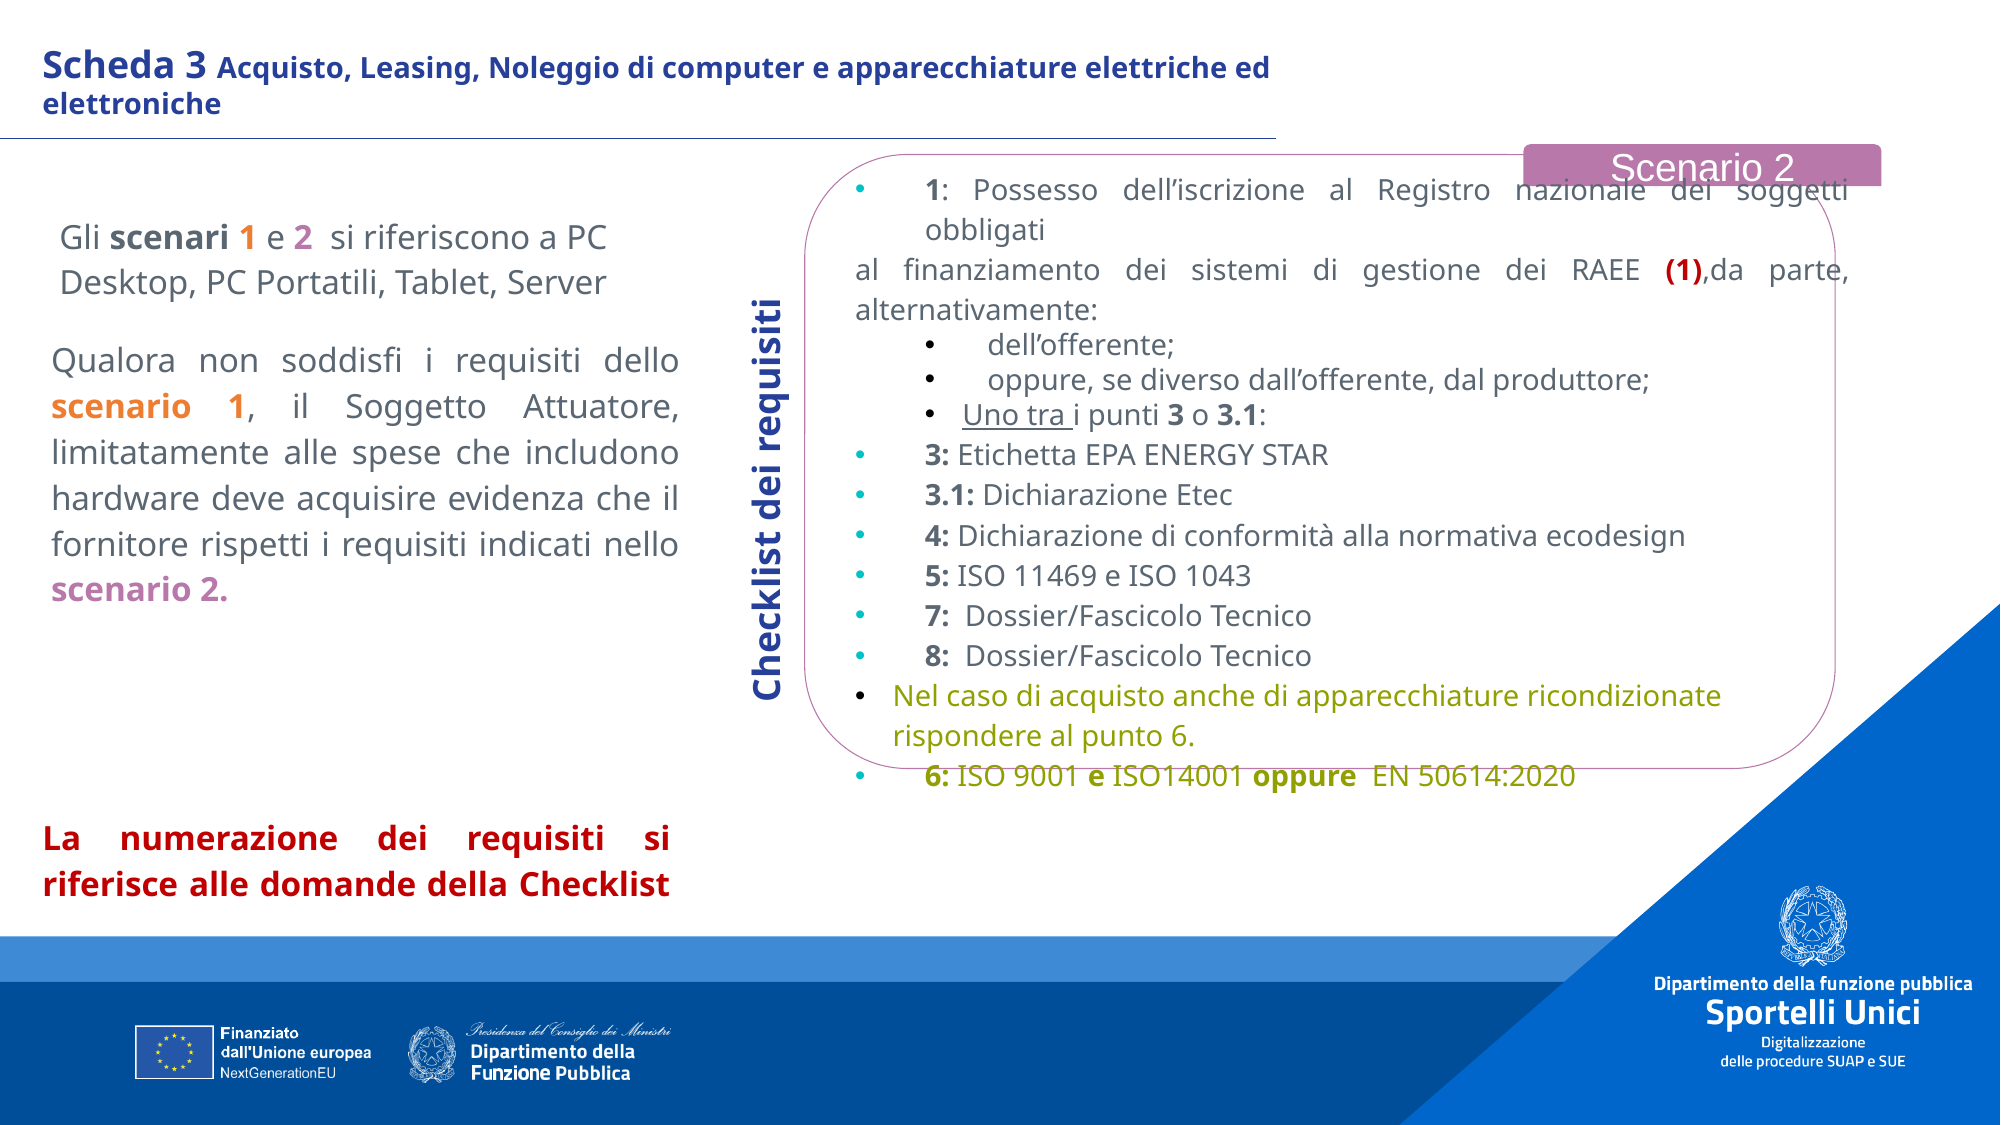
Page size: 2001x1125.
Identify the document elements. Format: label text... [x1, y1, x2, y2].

picture [240, 1046, 371, 1061]
picture [157, 1058, 169, 1069]
picture [180, 1035, 192, 1047]
text_box Scheda 3 Acquisto, Leasing, Noleggio di computer e apparecchiature elettriche ed elettroniche [22, 20, 1353, 138]
picture [1455, 707, 2001, 1125]
text_box La numerazione dei requisiti si riferisce alle domande della Checklist [22, 791, 709, 888]
picture [157, 1035, 169, 1047]
picture [221, 1027, 234, 1039]
picture [466, 1022, 671, 1080]
picture [221, 1067, 335, 1078]
text_box 1: Possesso dell’iscrizione al Registro nazionale dei soggetti obbligati al finanziamento dei sistemi di gestione dei RAEE (1),da parte, alternativamente: dell’offerente; oppure, se diverso dall’offerente, dal produttore; Uno tra i punti 3 o 3.1: 3: Etichetta EPA ENERGY STAR 3.1: Dichiarazione Etec 4: Dichiarazione di conformità alla normativa ecodesign 5: ISO 11469 e ISO 1043 7: Dossier/Fascicolo Tecnico 8: Dossier/Fascicolo Tecnico Nel caso di acquisto anche di apparecchiature ricondizionate rispondere al punto 6. 6: ISO 9001 e ISO14001 oppure EN 50614:2020 [804, 119, 1887, 840]
text_box Checklist dei requisiti [725, 243, 805, 747]
text_box Qualora non soddisfi i requisiti dello scenario 1, il Soggetto Attuatore, limitatamente alle spese che includono hardware deve acquisire evidenza che il fornitore rispetti i requisiti indicati nello scenario 2. [31, 313, 718, 581]
picture [408, 1026, 456, 1083]
picture [180, 1058, 192, 1069]
text_box Gli scenari 1 e 2 si riferiscono a PC Desktop, PC Portatili, Tablet, Server [39, 189, 685, 350]
